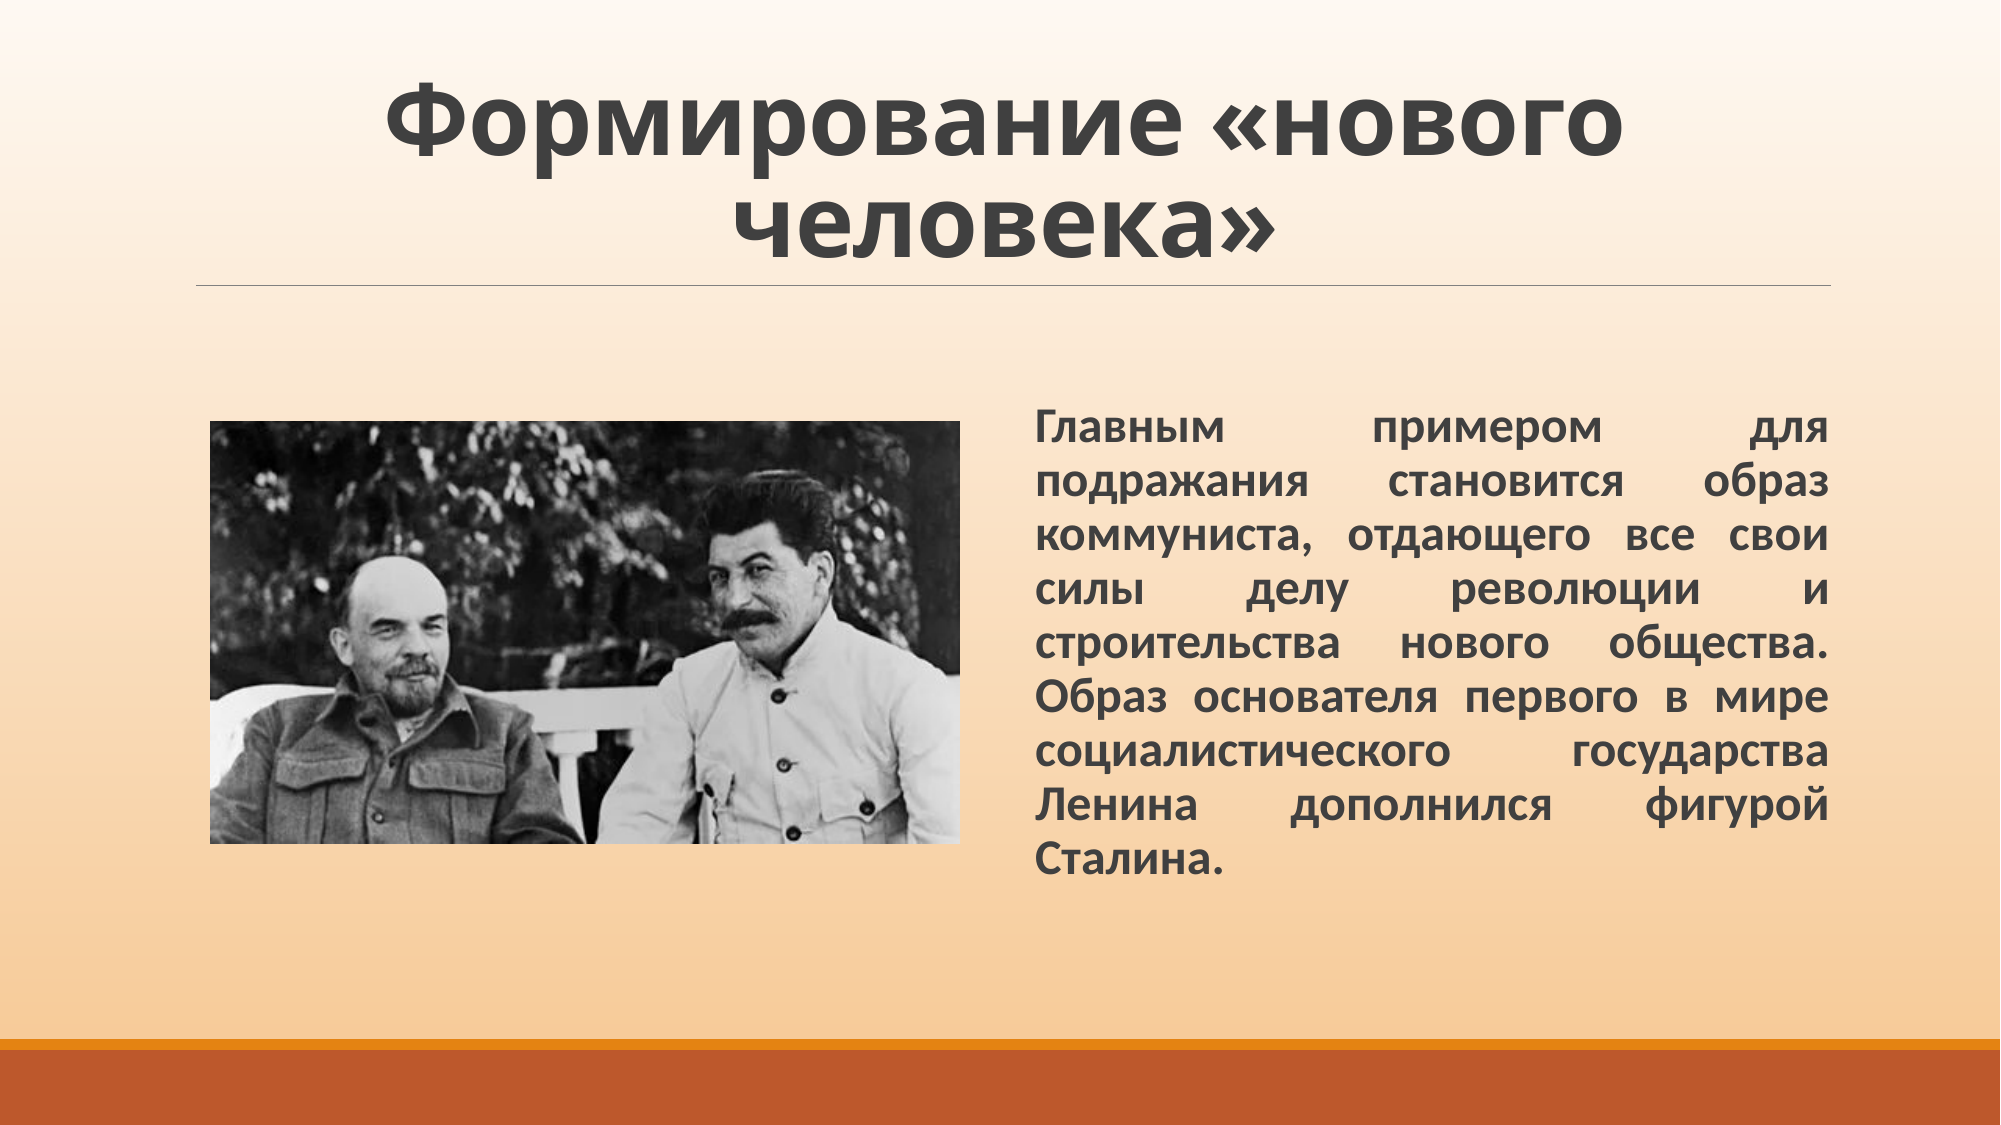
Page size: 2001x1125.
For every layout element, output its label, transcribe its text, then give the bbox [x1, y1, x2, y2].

title Формирование «нового человека» [180, 47, 1830, 285]
list Главным примером для подражания становится образ коммуниста, отдающего все свои силы делу революции и строительства нового общества. Образ основателя первого в мире социалистического государства Ленина дополнился фигурой Сталина. [1020, 302, 1830, 963]
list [209, 421, 961, 845]
